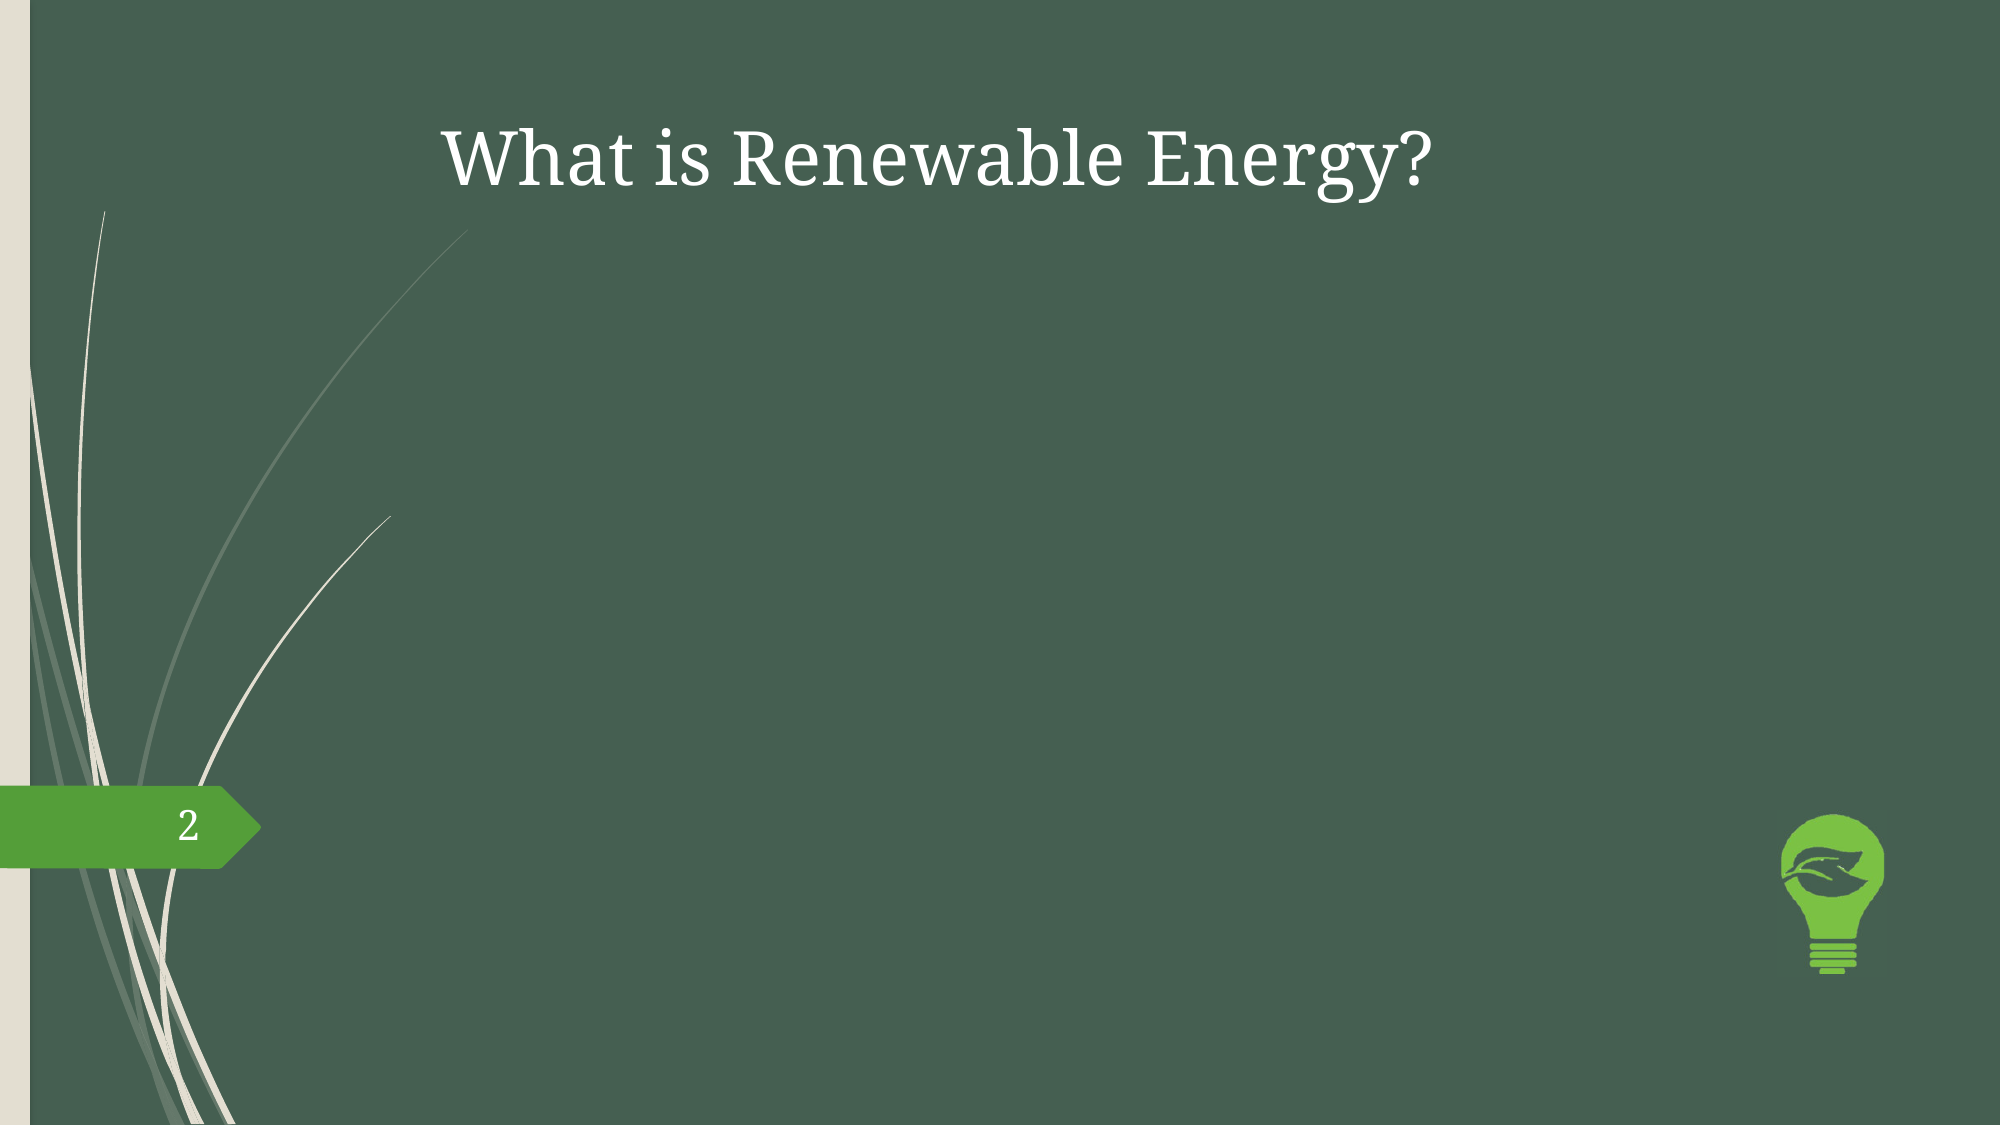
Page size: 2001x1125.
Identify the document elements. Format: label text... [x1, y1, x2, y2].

picture [1777, 810, 1888, 977]
slide_number 2 [87, 797, 216, 858]
title What is Renewable Energy? [425, 102, 1888, 313]
